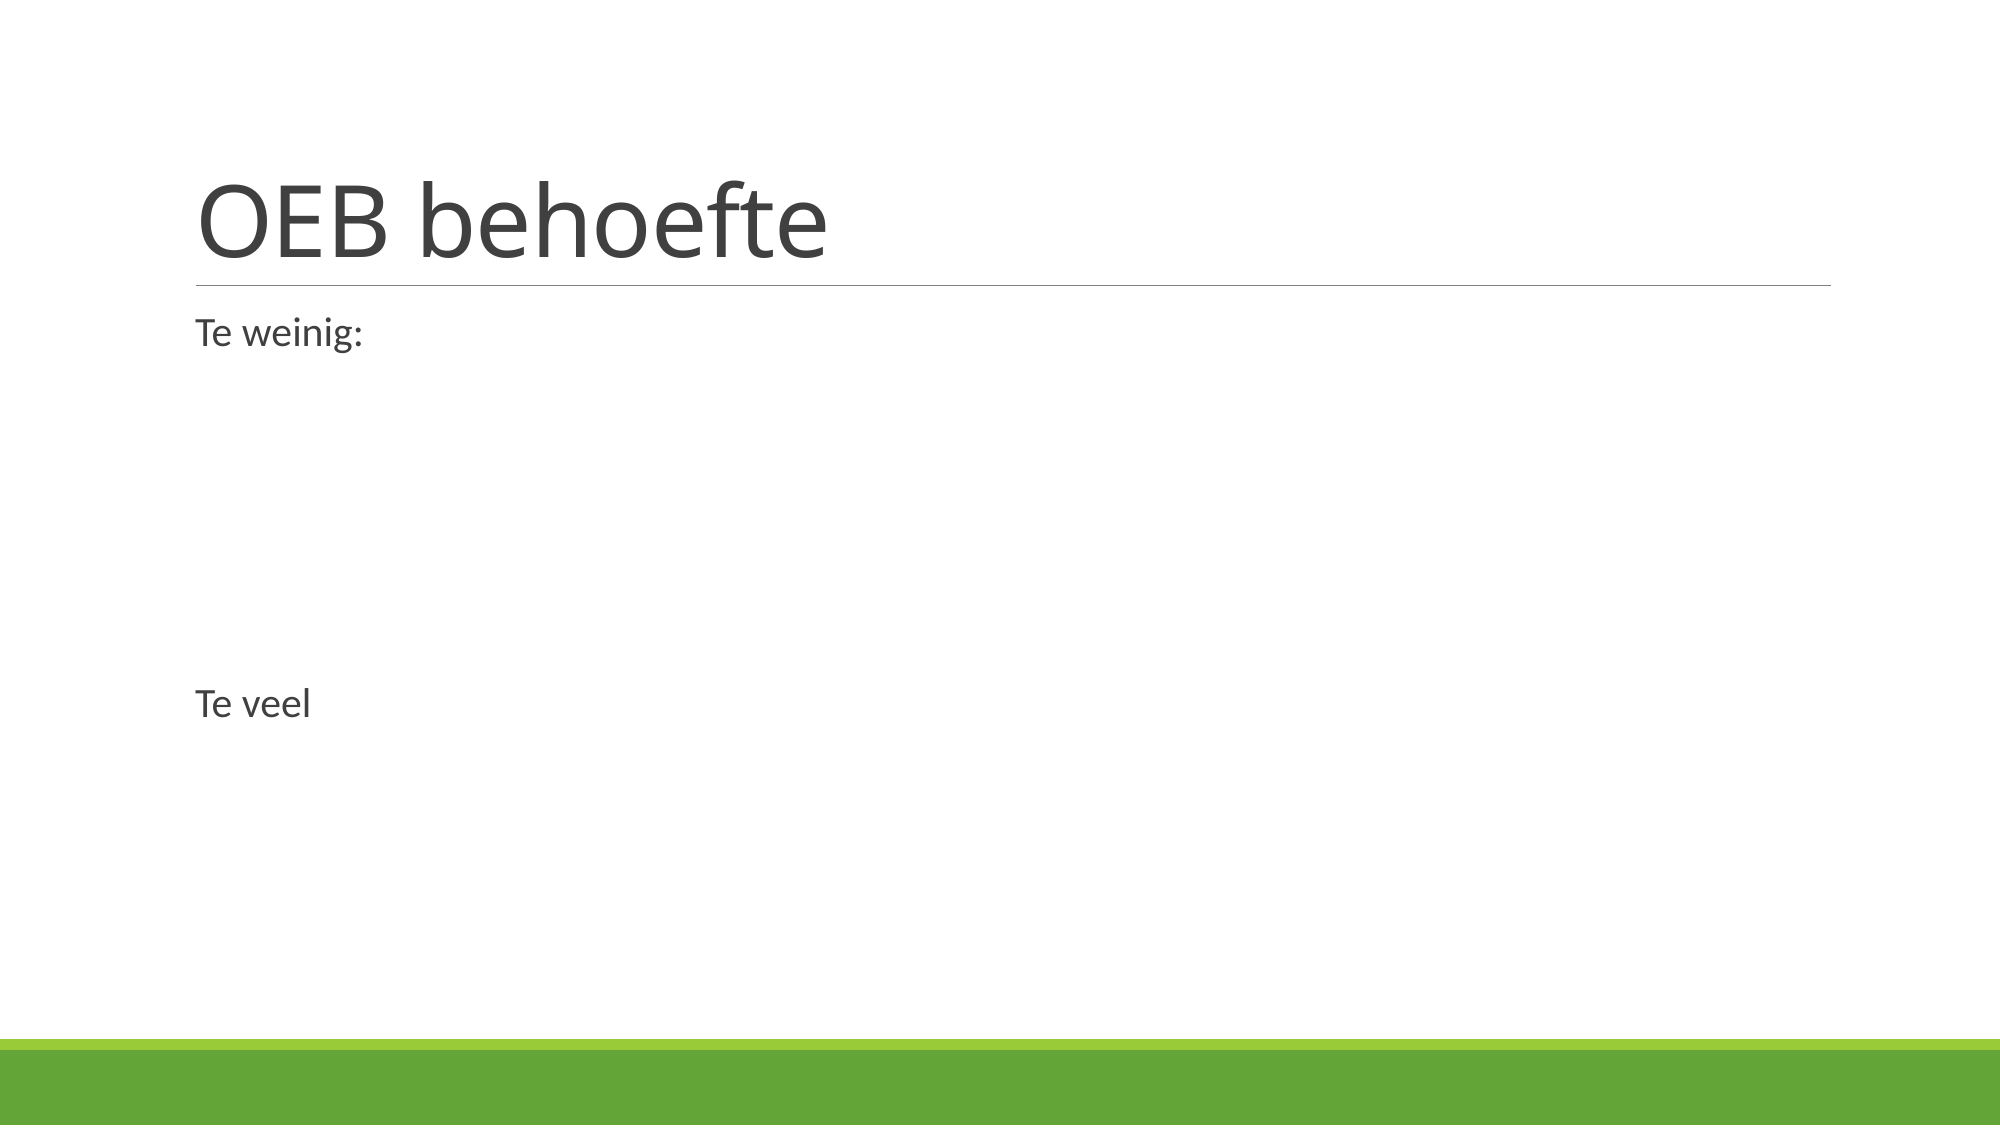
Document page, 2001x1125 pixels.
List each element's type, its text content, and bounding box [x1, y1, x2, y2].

title OEB behoefte [180, 47, 1830, 285]
list Te weinig: Te veel [180, 302, 1830, 963]
